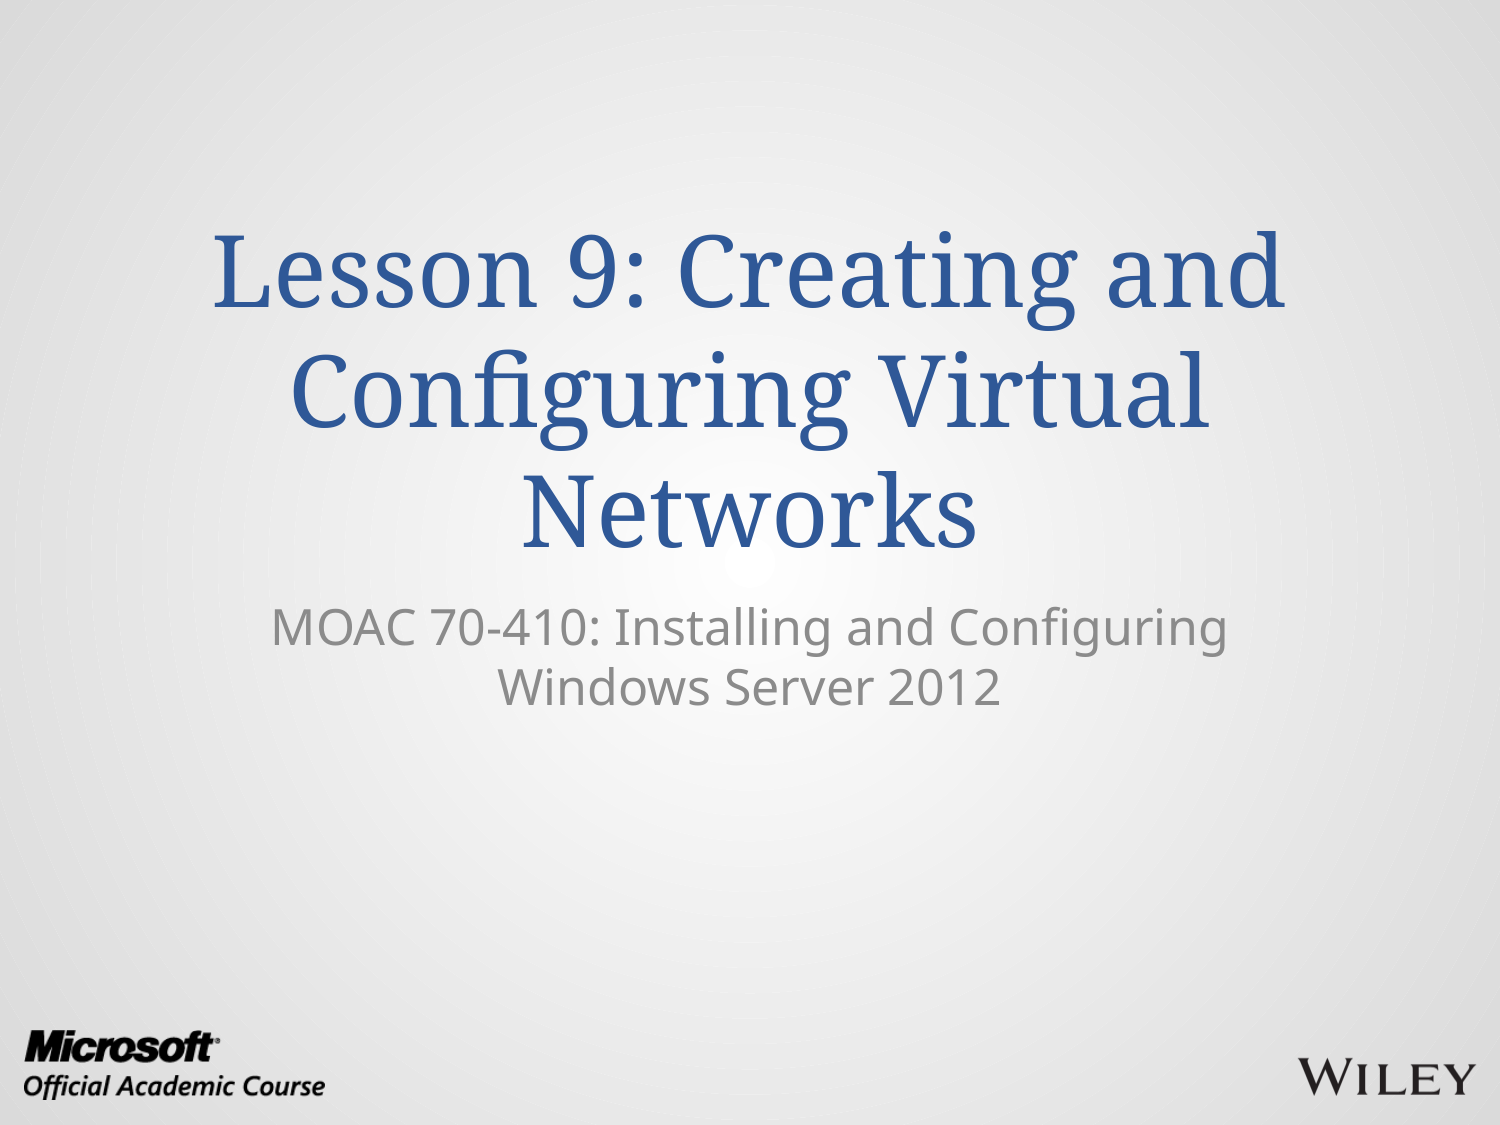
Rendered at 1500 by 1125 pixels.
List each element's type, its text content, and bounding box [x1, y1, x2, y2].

picture [1268, 1029, 1500, 1125]
subtitle MOAC 70-410: Installing and Configuring Windows Server 2012 [225, 587, 1275, 788]
picture [24, 1030, 326, 1101]
title Lesson 9: Creating and Configuring Virtual Networks [112, 200, 1388, 575]
